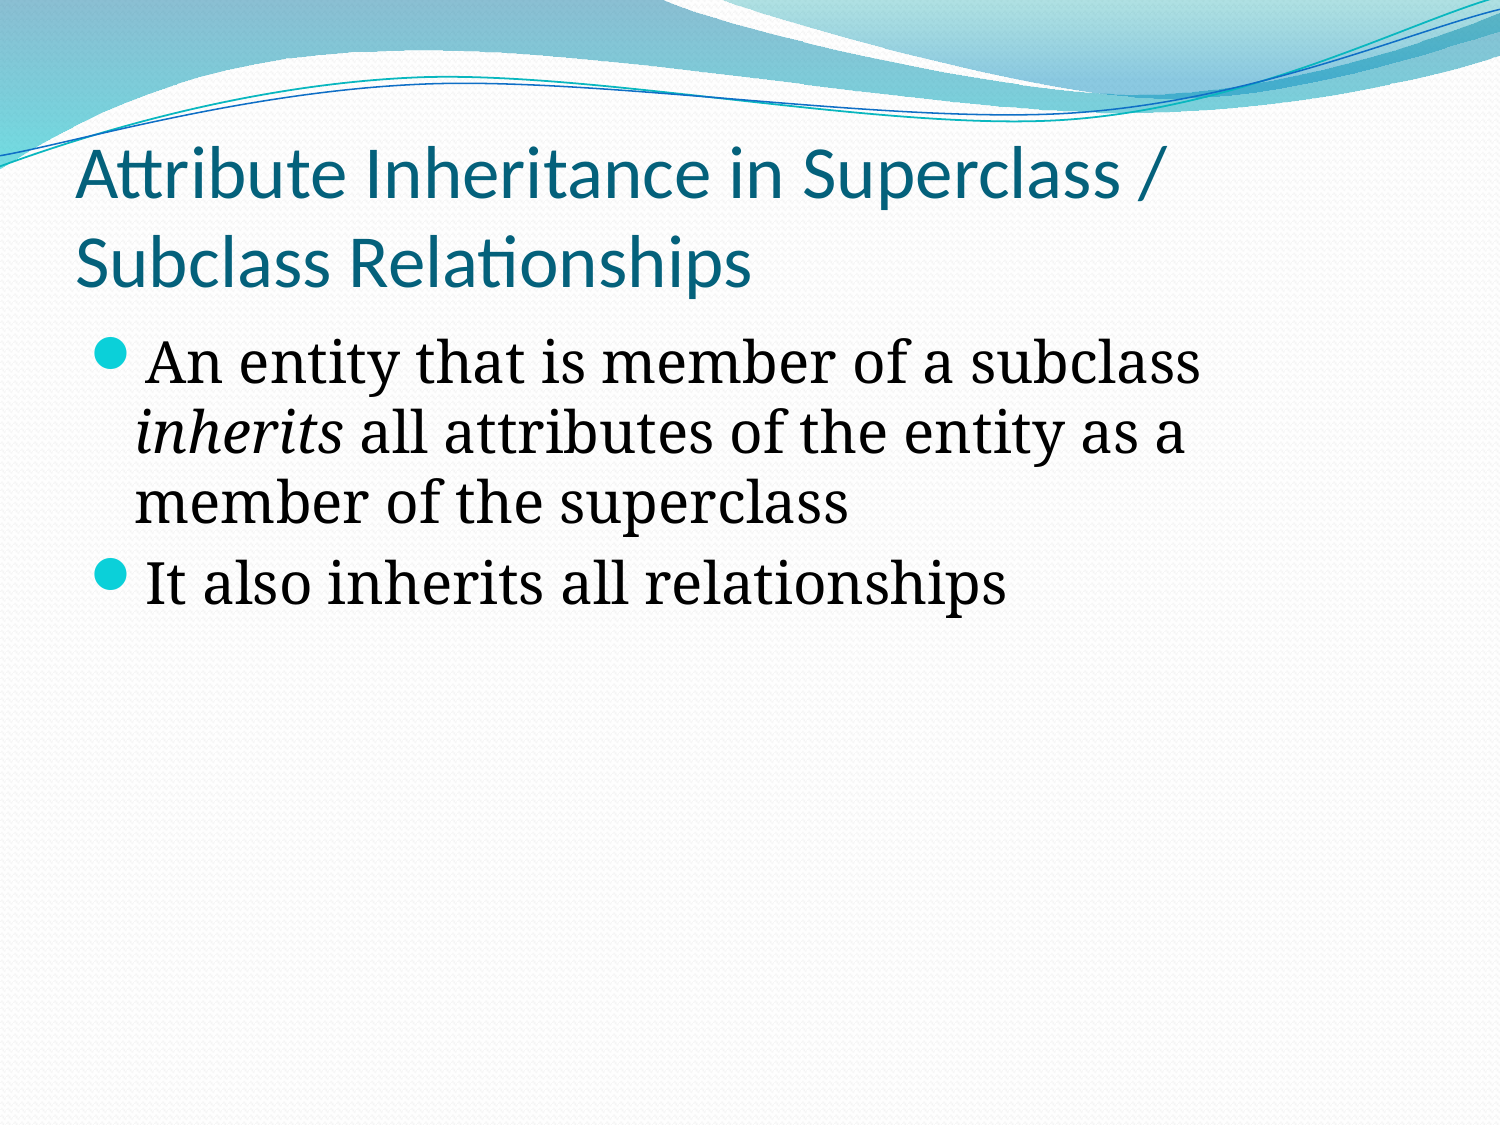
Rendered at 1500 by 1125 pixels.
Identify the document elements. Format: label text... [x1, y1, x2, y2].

list An entity that is member of a subclass inherits all attributes of the entity as a member of the superclass It also inherits all relationships [75, 317, 1425, 1038]
title Attribute Inheritance in Superclass / Subclass Relationships [75, 115, 1425, 303]
